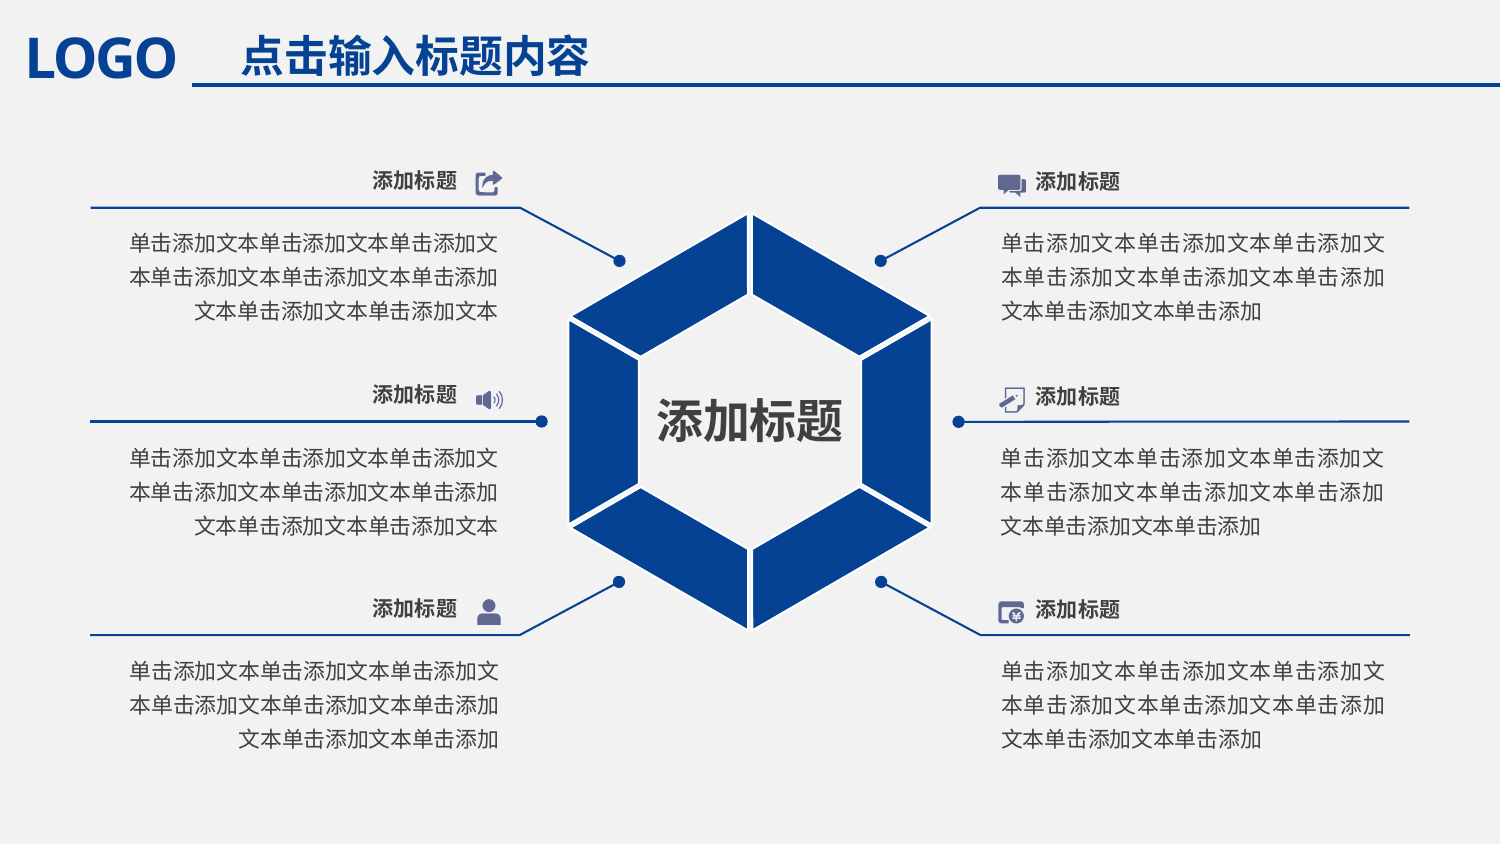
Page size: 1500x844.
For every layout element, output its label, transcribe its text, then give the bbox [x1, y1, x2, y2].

text_box [875, 584, 986, 636]
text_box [95, 377, 514, 548]
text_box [95, 162, 514, 333]
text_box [986, 164, 1401, 333]
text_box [986, 592, 1401, 761]
text_box [515, 584, 625, 636]
text_box [875, 207, 986, 259]
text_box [986, 378, 1400, 548]
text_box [720, 259, 932, 584]
text_box [514, 207, 626, 259]
text_box LOGO [9, 14, 219, 97]
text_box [95, 590, 515, 761]
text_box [568, 259, 720, 584]
text_box 点击输入标题内容 [213, 21, 618, 85]
